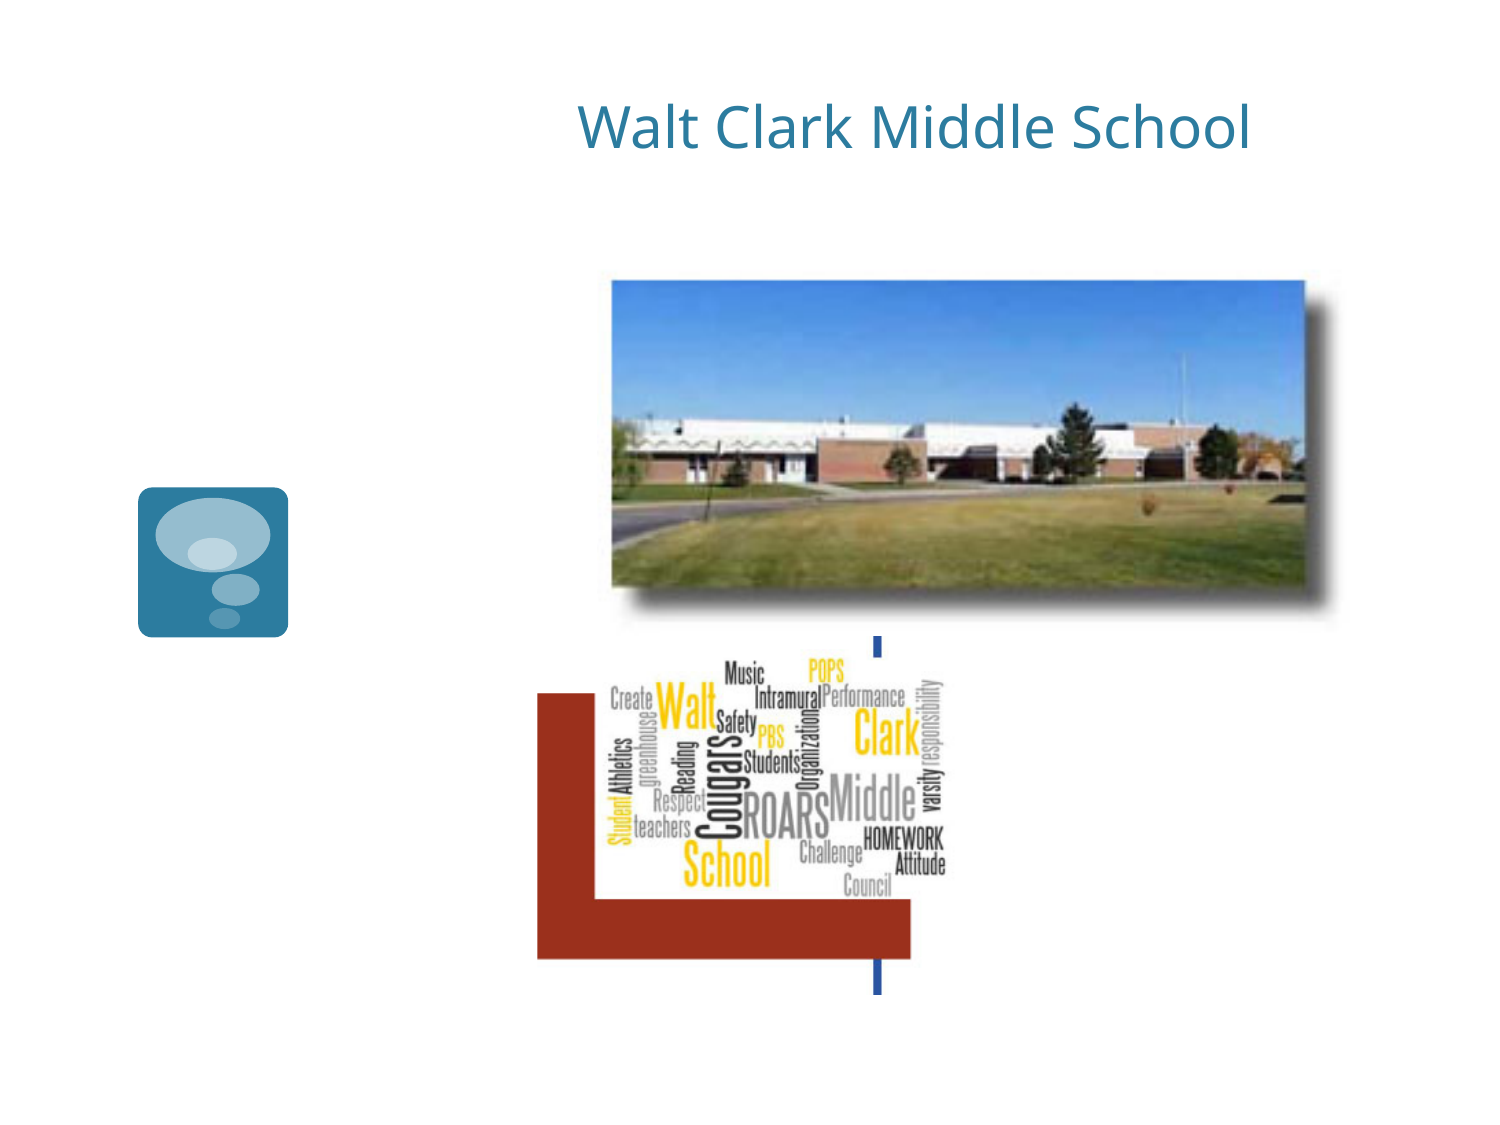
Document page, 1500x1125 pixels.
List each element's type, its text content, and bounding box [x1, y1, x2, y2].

picture [536, 635, 973, 995]
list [596, 238, 1351, 637]
title Walt Clark Middle School [562, 50, 1375, 168]
